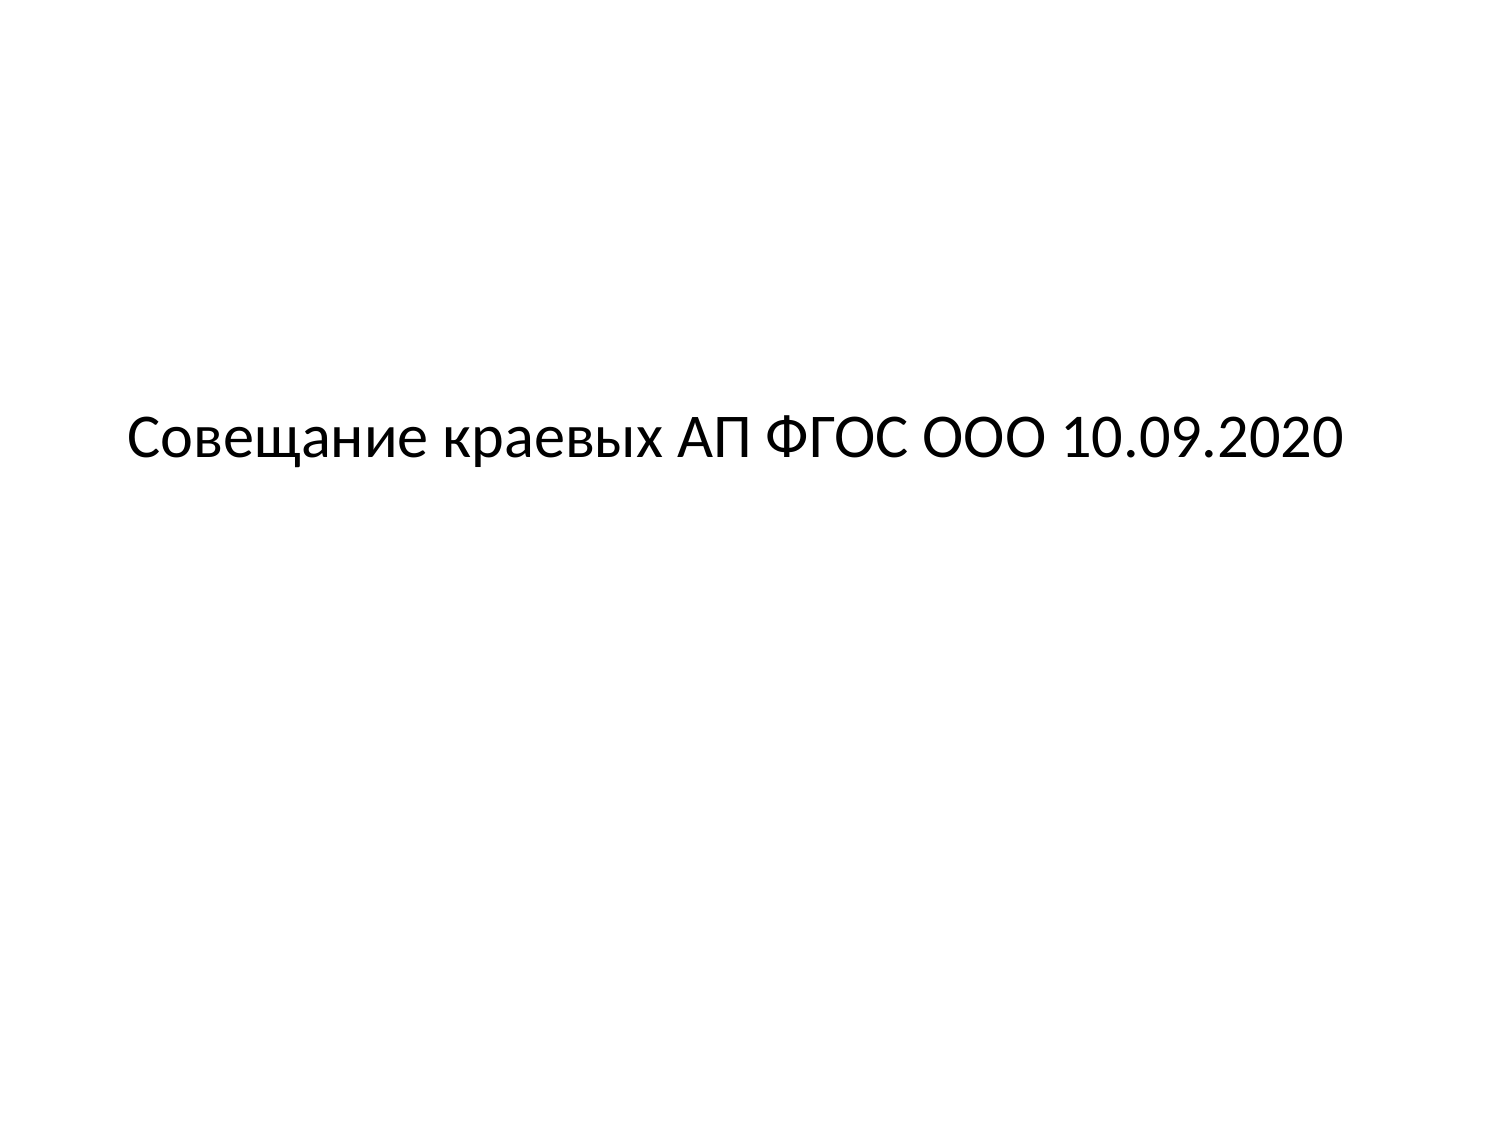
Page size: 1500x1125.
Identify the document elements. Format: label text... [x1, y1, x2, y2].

title Совещание краевых АП ФГОС ООО 10.09.2020 [112, 349, 1388, 591]
